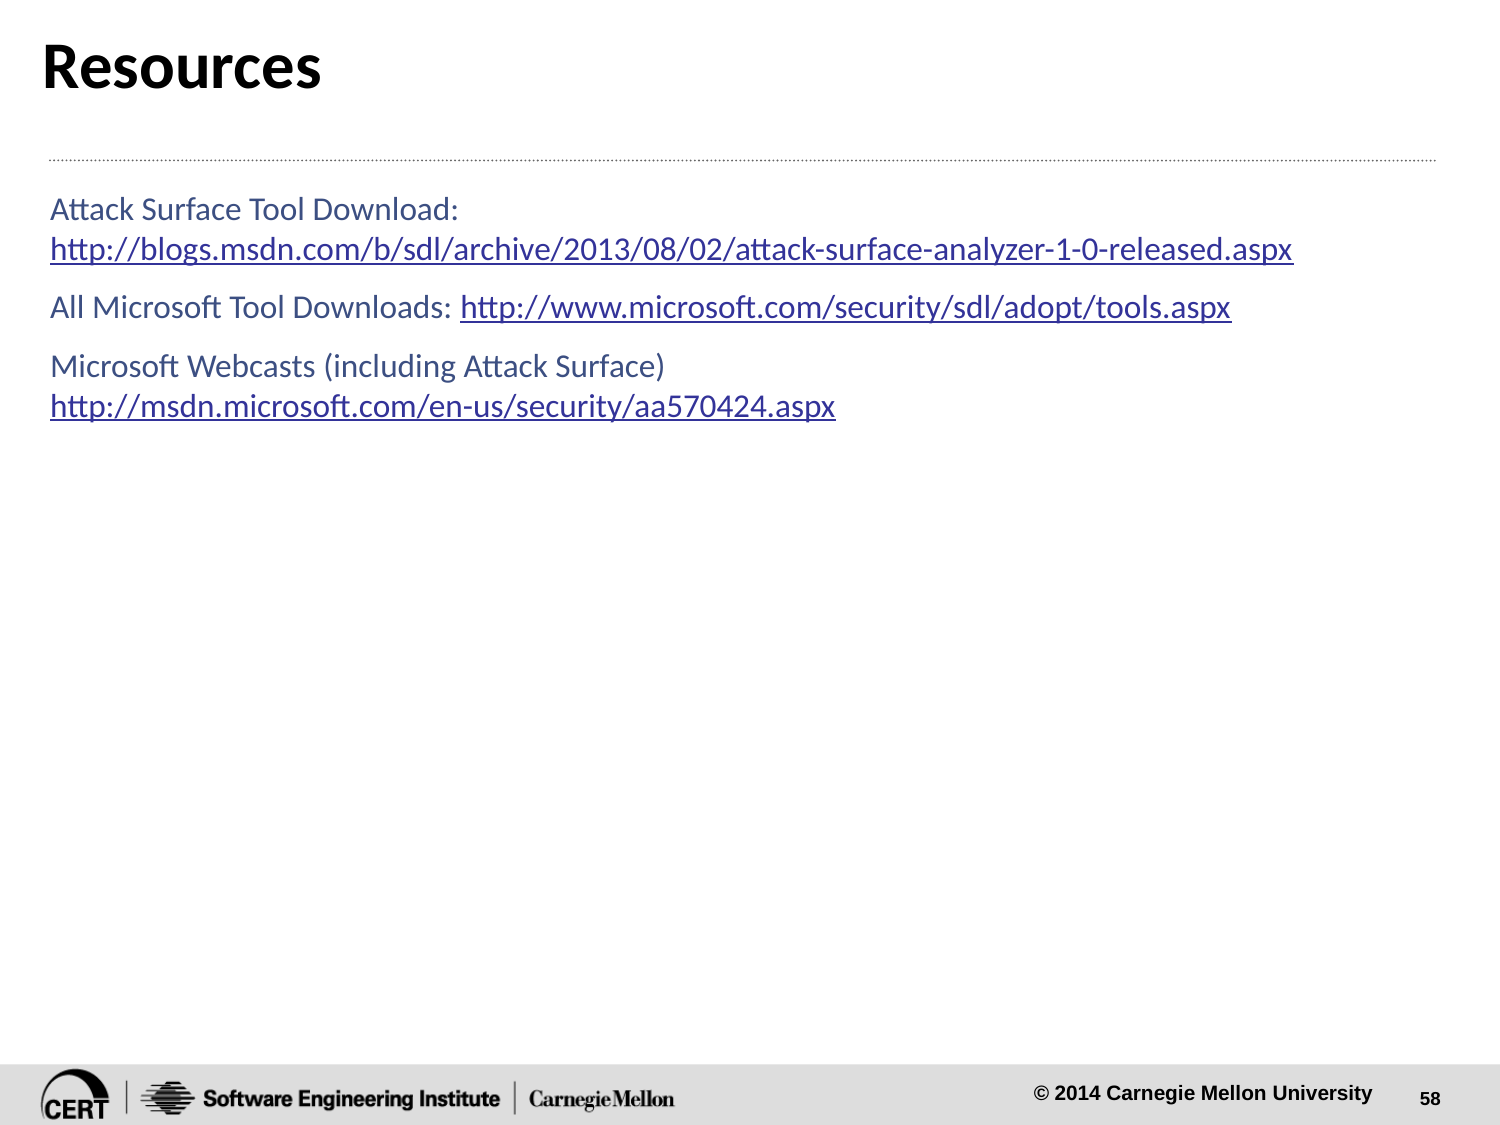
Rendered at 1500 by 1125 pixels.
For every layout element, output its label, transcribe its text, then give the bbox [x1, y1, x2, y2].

list Attack Surface Tool Download:http://blogs.msdn.com/b/sdl/archive/2013/08/02/attack-surface-analyzer-1-0-released.aspx All Microsoft Tool Downloads: http://www.microsoft.com/security/sdl/adopt/tools.aspx Microsoft Webcasts (including Attack Surface) http://msdn.microsoft.com/en-us/security/aa570424.aspx [49, 187, 1438, 1001]
picture [24, 1065, 688, 1125]
title Resources [42, 37, 1434, 155]
